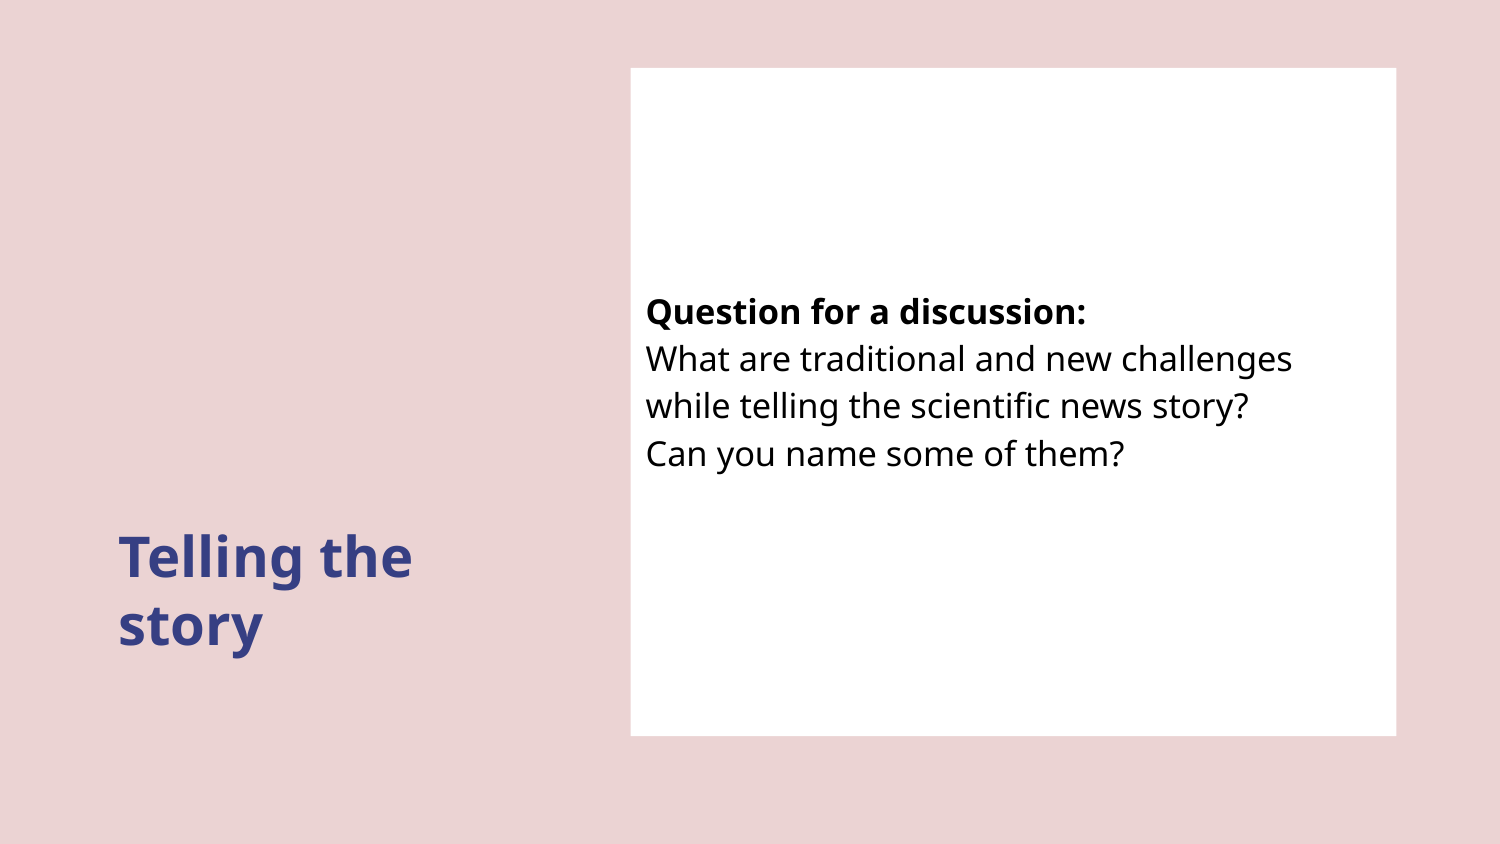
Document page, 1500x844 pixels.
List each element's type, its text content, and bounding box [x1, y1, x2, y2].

list Question for a discussion: What are traditional and new challenges while telling the scientific news story? Can you name some of them? [630, 67, 1397, 737]
title Telling the story [103, 67, 547, 736]
